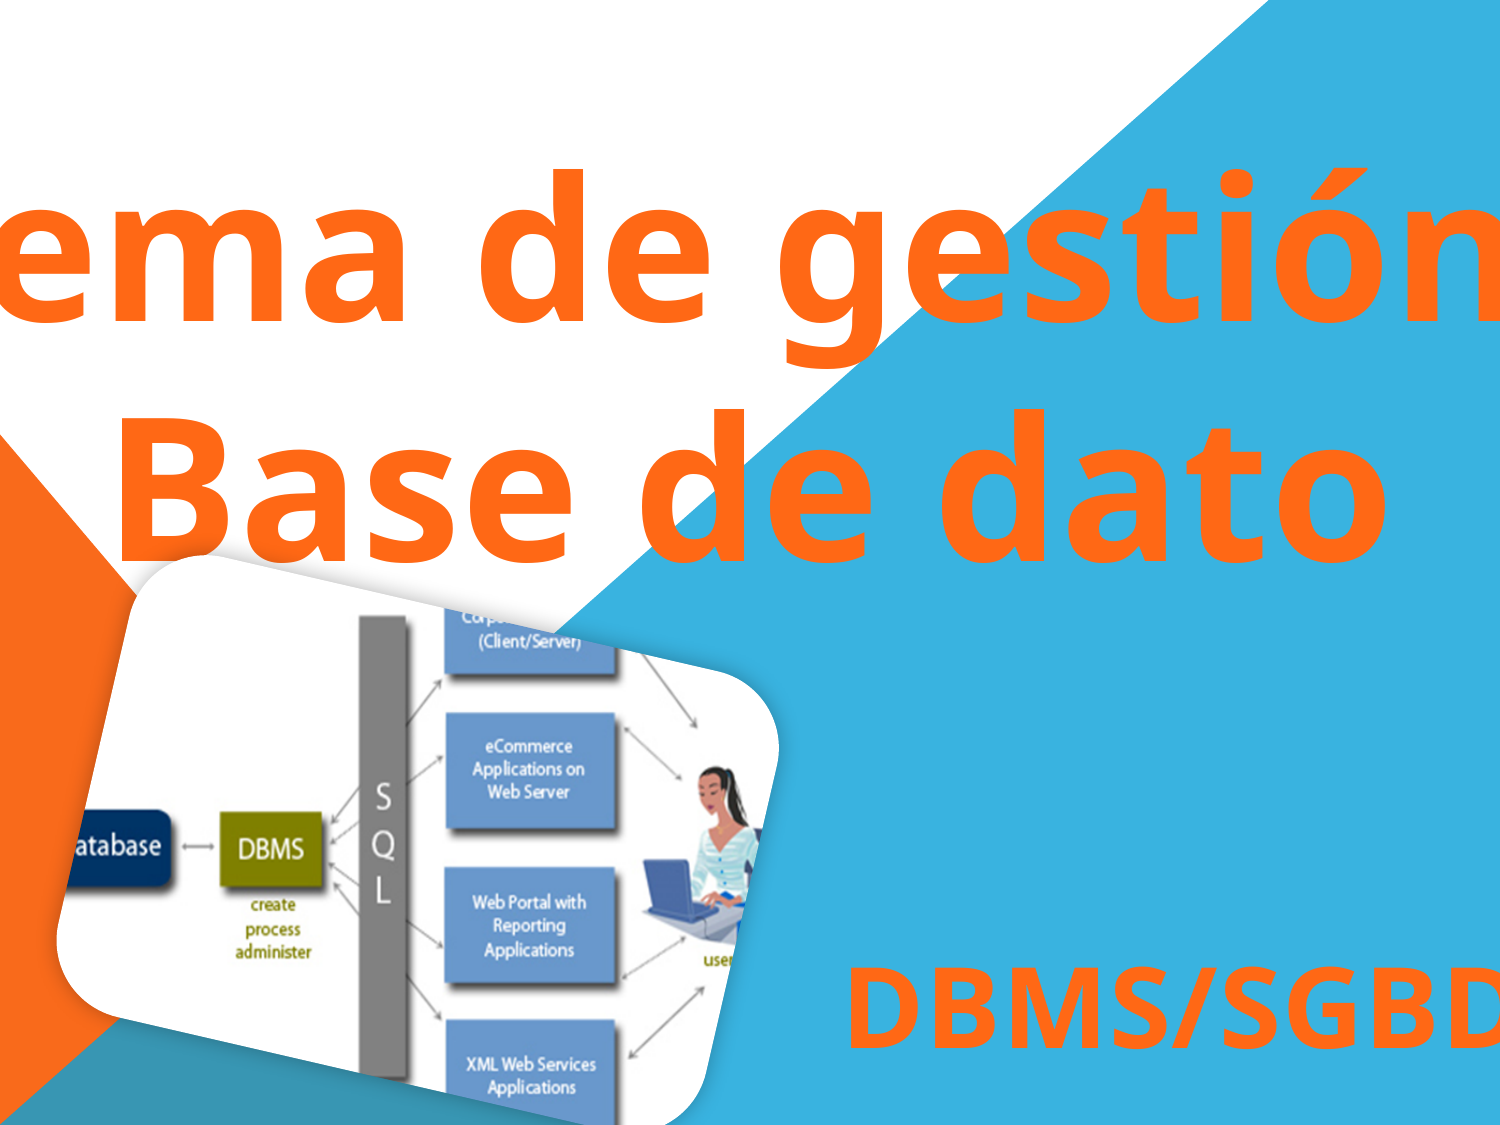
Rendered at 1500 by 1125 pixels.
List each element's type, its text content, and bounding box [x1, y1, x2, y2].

text_box Sistema de gestión de Base de dato [0, 113, 1500, 609]
text_box DBMS/SGBD [826, 928, 1500, 1079]
picture [56, 555, 779, 1125]
